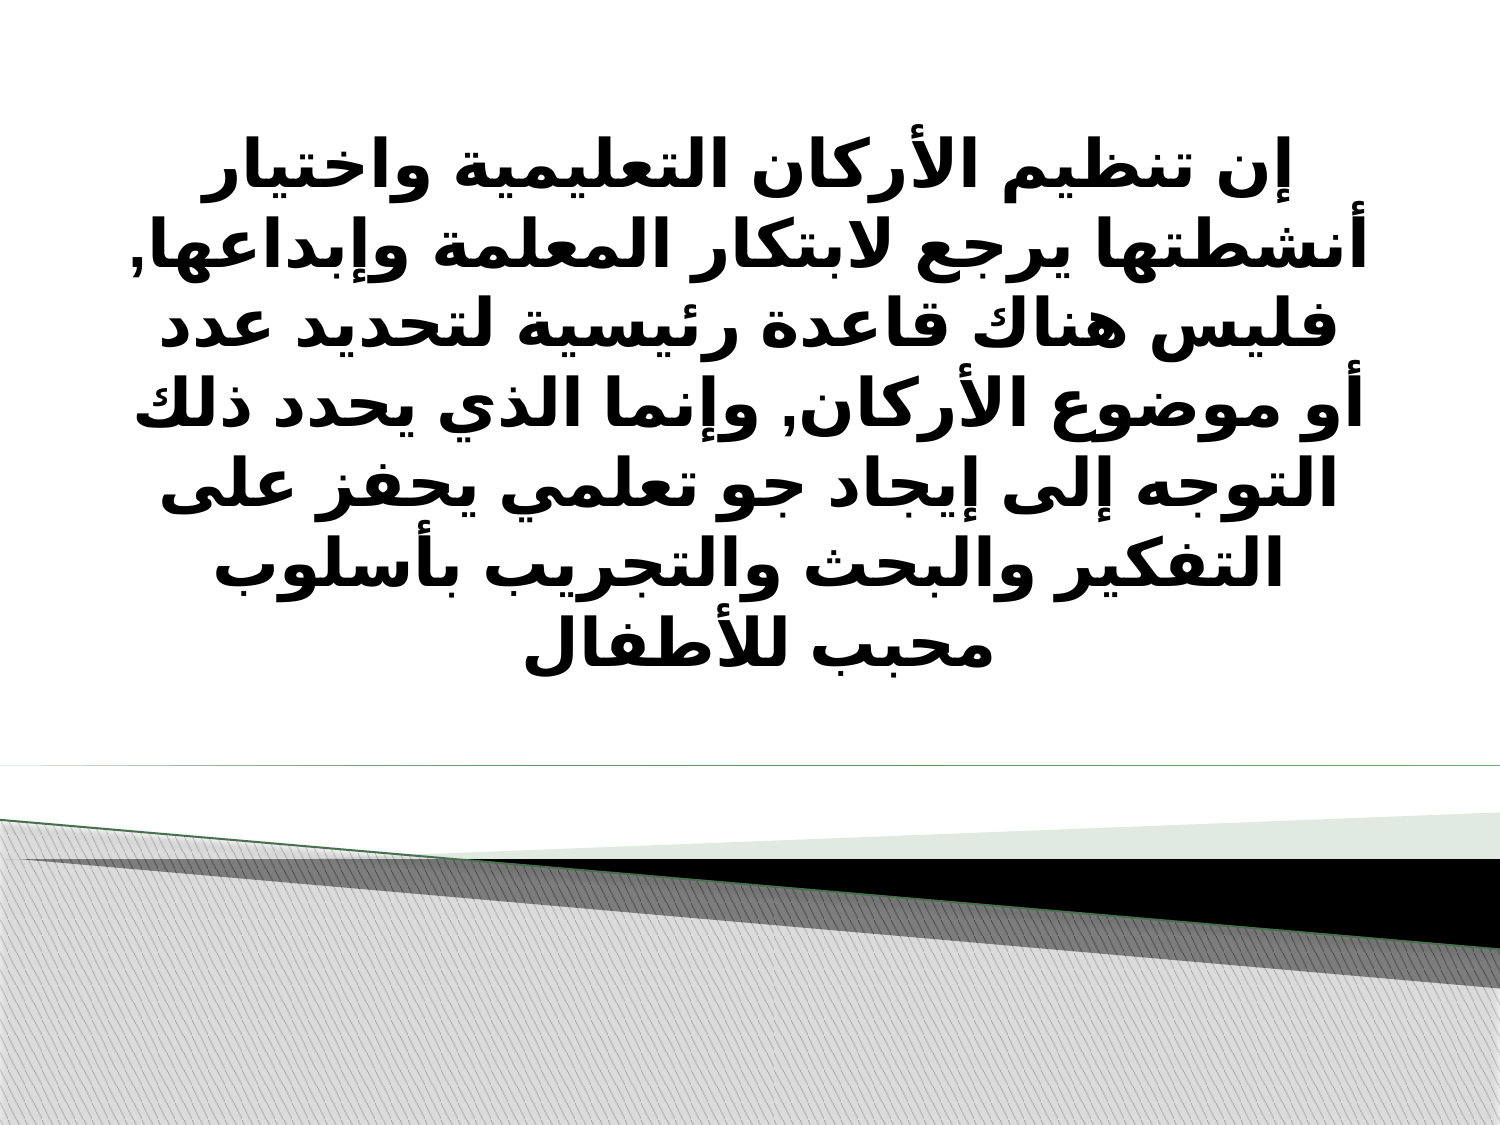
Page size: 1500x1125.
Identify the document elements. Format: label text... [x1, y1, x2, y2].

title إن تنظيم الأركان التعليمية واختيار أنشطتها يرجع لابتكار المعلمة وإبداعها, فليس هناك قاعدة رئيسية لتحديد عدد أو موضوع الأركان, وإنما الذي يحدد ذلك التوجه إلى إيجاد جو تعلمي يحفز على التفكير والبحث والتجريب بأسلوب محبب للأطفال [112, 37, 1388, 688]
picture [5, 859, 1500, 989]
